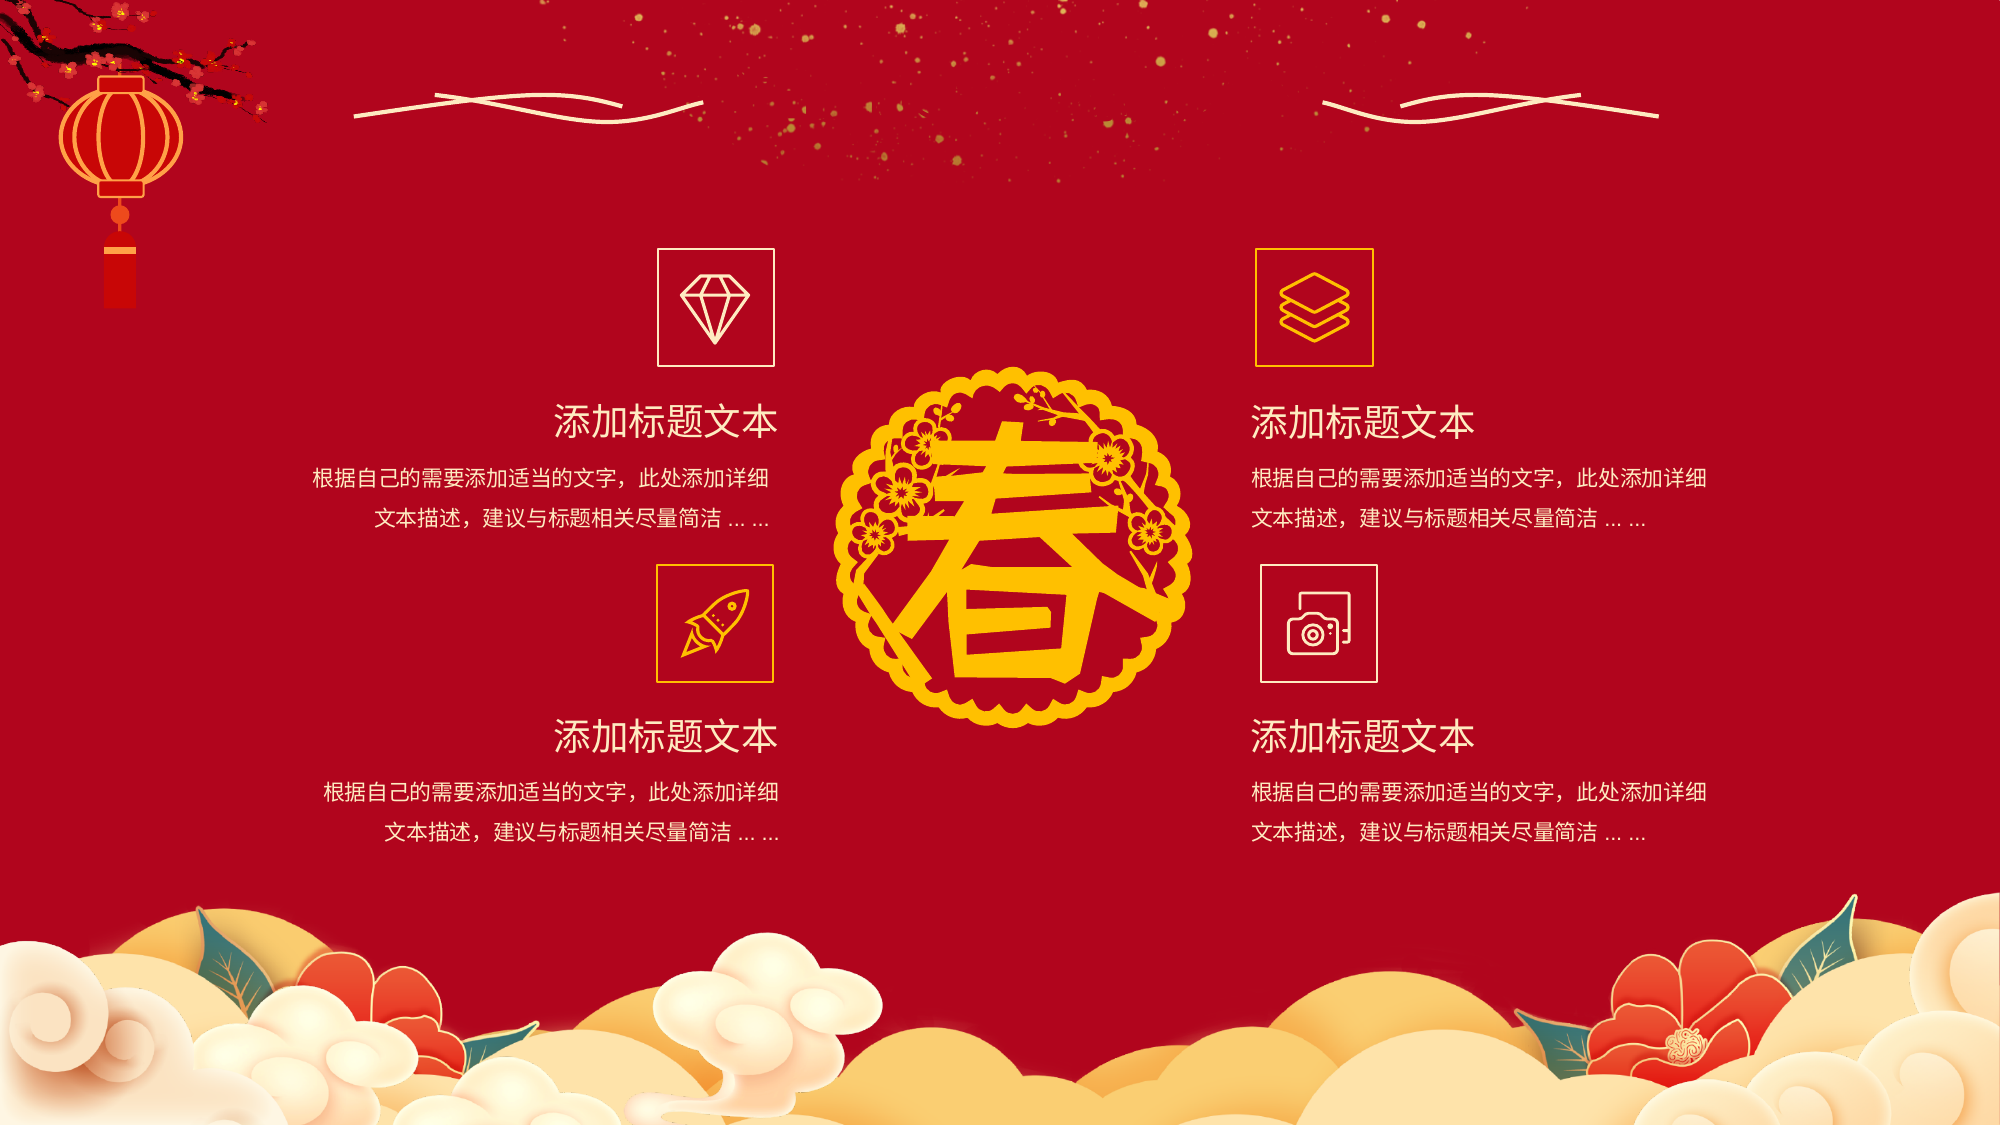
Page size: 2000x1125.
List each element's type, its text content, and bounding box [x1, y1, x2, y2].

picture [113, 222, 118, 232]
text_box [1256, 249, 1374, 366]
picture [113, 199, 118, 207]
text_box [305, 705, 795, 850]
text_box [833, 366, 1193, 729]
picture [0, 0, 2000, 339]
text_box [657, 249, 775, 366]
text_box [1260, 564, 1378, 682]
text_box 单击此处添加标题文本 [512, 51, 1513, 137]
picture [0, 877, 2000, 1125]
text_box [1235, 705, 1726, 850]
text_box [1235, 391, 1726, 536]
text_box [656, 564, 774, 682]
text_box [353, 94, 704, 123]
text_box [295, 390, 794, 536]
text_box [1322, 94, 1659, 123]
